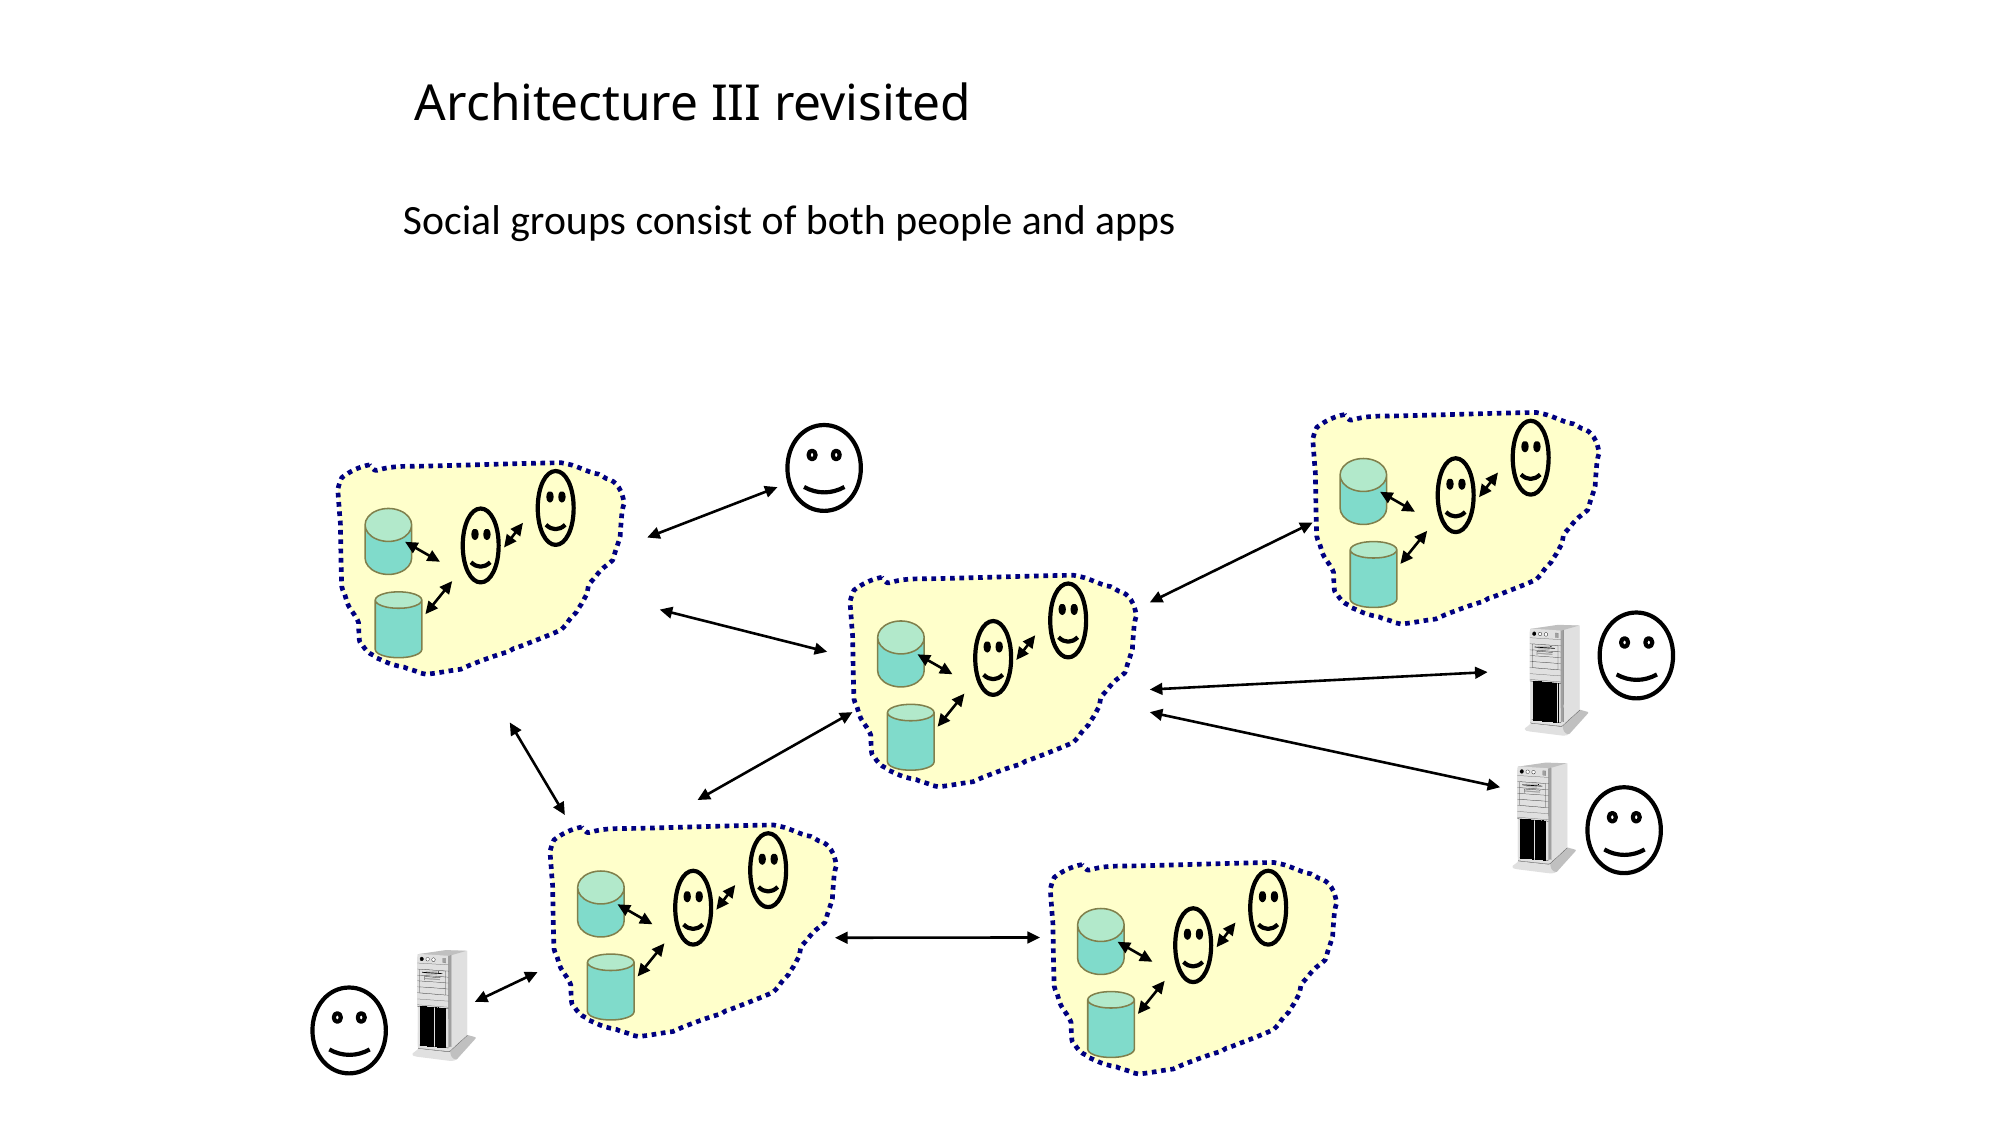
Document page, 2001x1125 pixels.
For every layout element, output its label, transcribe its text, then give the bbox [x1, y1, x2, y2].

text_box [1149, 666, 1488, 696]
text_box [476, 971, 538, 1003]
picture [1512, 762, 1576, 874]
text_box [659, 606, 828, 655]
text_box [787, 424, 861, 511]
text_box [1599, 612, 1674, 699]
text_box [647, 485, 778, 539]
picture [412, 949, 476, 1061]
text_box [549, 824, 837, 1037]
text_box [1050, 862, 1337, 1074]
text_box [1149, 522, 1312, 603]
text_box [1312, 412, 1600, 624]
text_box [837, 931, 1040, 944]
title Architecture III revisited [399, 3, 1663, 124]
text_box [1149, 708, 1501, 791]
text_box [697, 712, 849, 800]
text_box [337, 462, 625, 675]
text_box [312, 987, 386, 1074]
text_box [849, 575, 1137, 787]
picture [1524, 624, 1589, 736]
list Social groups consist of both people and apps [386, 124, 1675, 1012]
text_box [1587, 787, 1661, 874]
text_box [509, 722, 565, 815]
